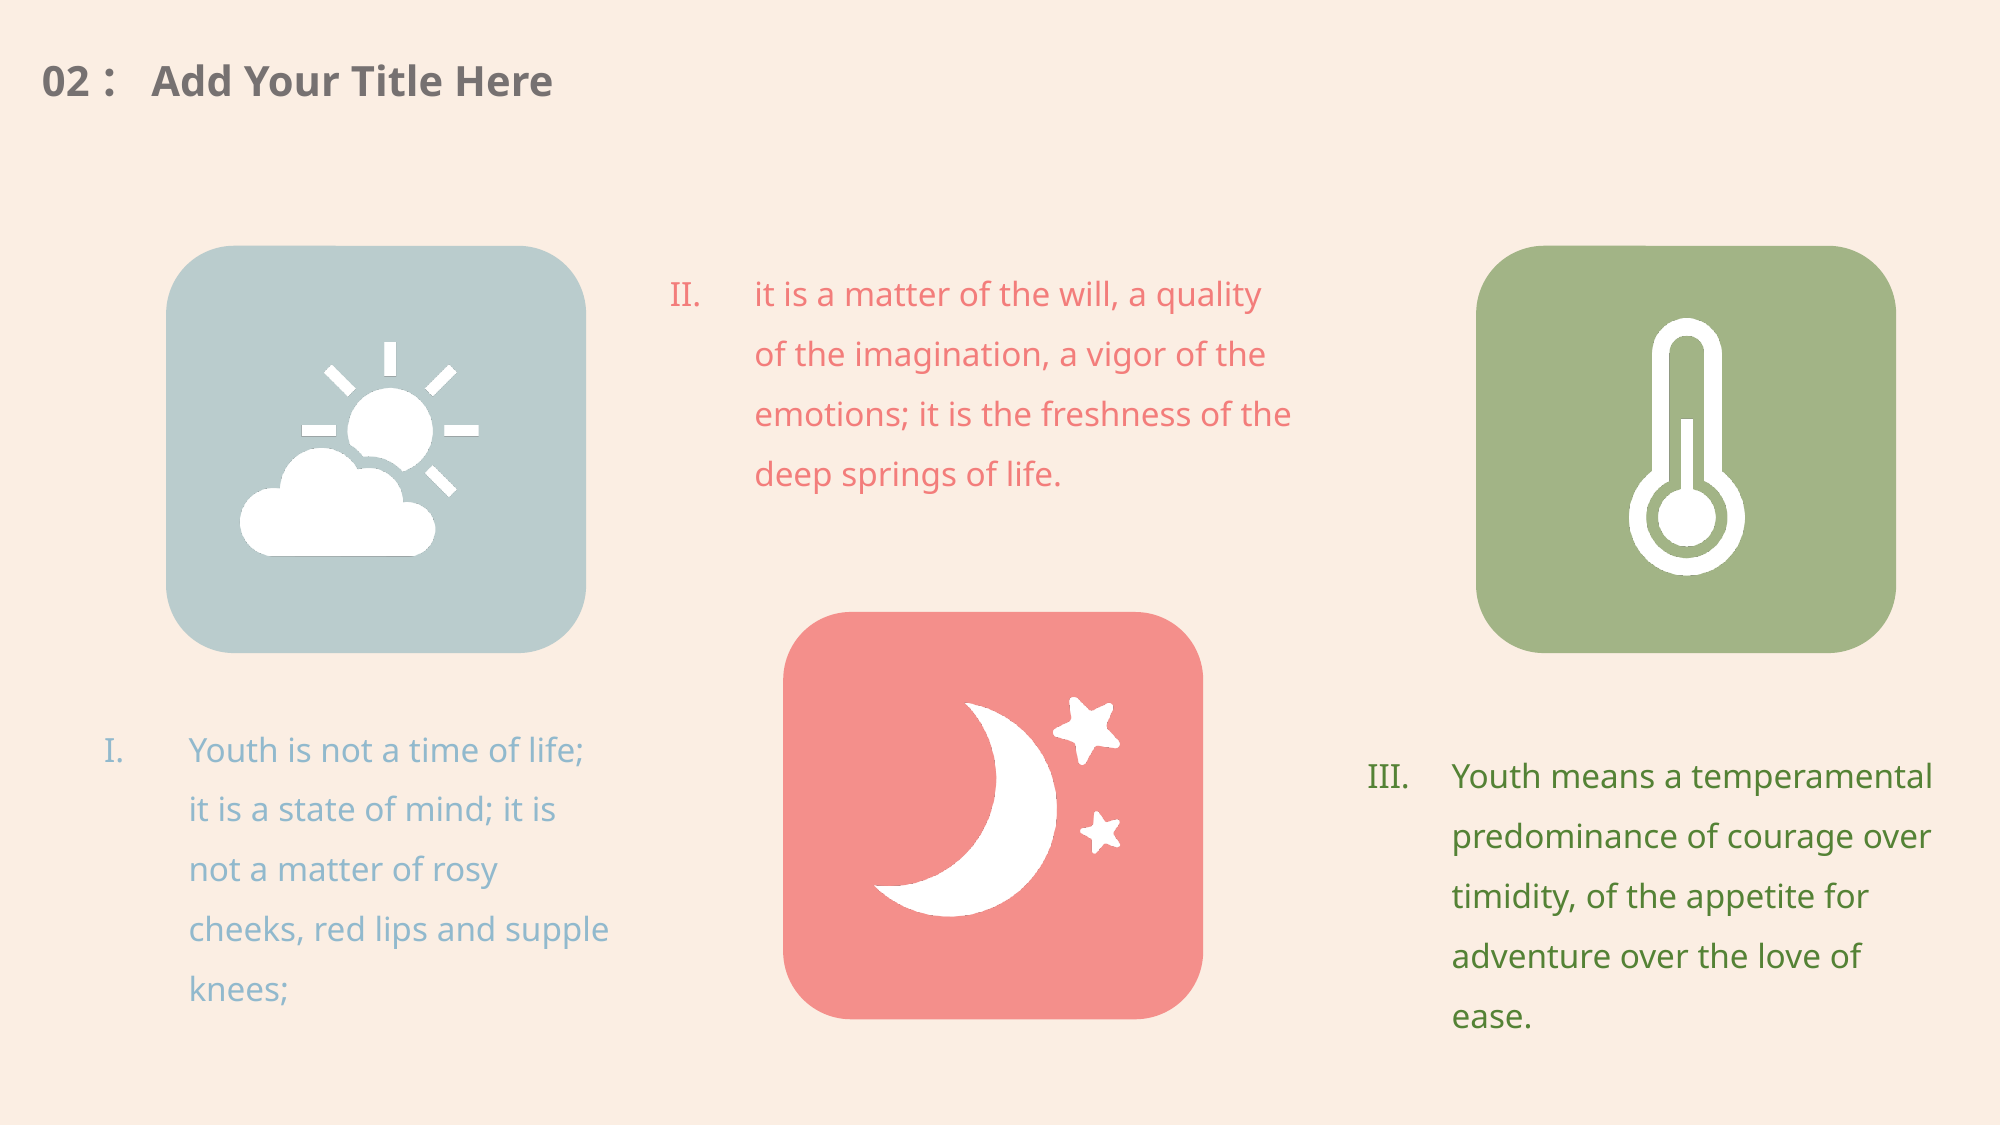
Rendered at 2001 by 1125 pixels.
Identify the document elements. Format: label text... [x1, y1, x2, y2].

picture [222, 312, 496, 586]
text_box it is a matter of the will, a quality of the imagination, a vigor of the emotions; it is the freshness of the deep springs of life. [655, 245, 1312, 500]
text_box Youth is not a time of life; it is a state of mind; it is not a matter of rosy cheeks, red lips and supple knees; [89, 701, 629, 1016]
text_box 02：Add Your Title Here [27, 47, 711, 112]
text_box [165, 244, 588, 655]
text_box Youth means a temperamental predominance of courage over timidity, of the appetite for adventure over the love of ease. [1352, 728, 1957, 1043]
picture [860, 676, 1140, 955]
text_box [1475, 244, 1898, 655]
text_box [782, 610, 1205, 1021]
picture [1546, 307, 1826, 586]
